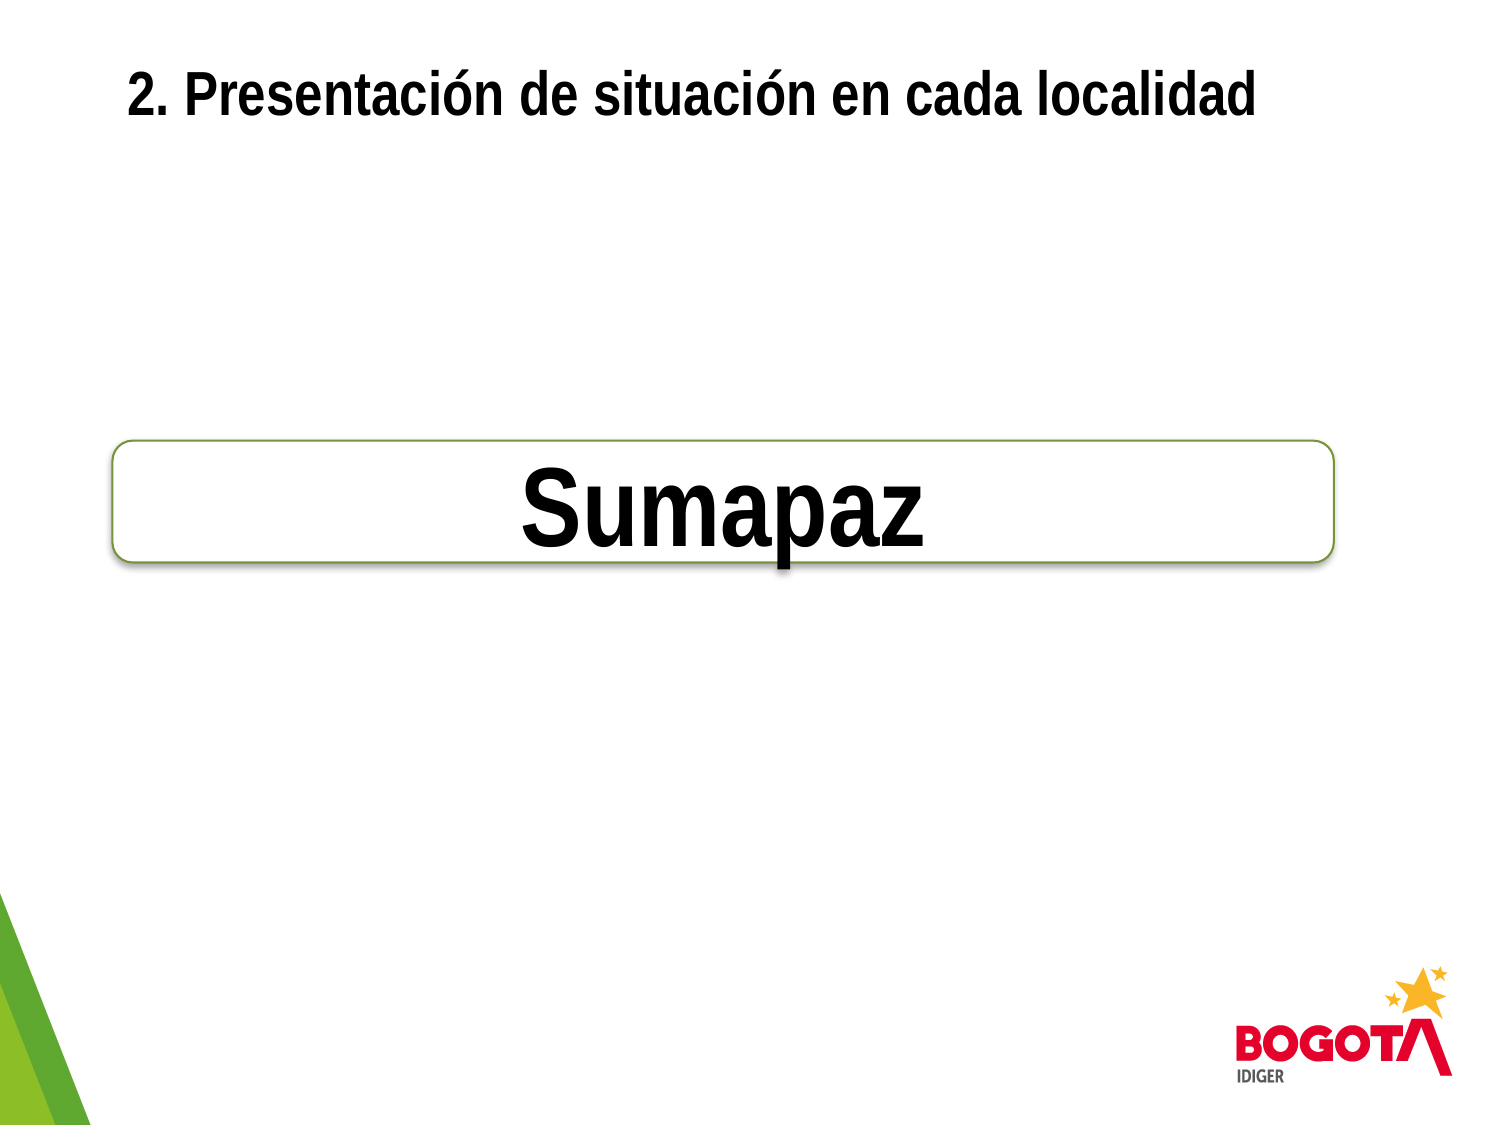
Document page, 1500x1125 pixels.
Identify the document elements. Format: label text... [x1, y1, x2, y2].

title 2. Presentación de situación en cada localidad [112, 20, 1388, 161]
text_box Sumapaz [111, 439, 1335, 564]
picture [0, 0, 1500, 1125]
